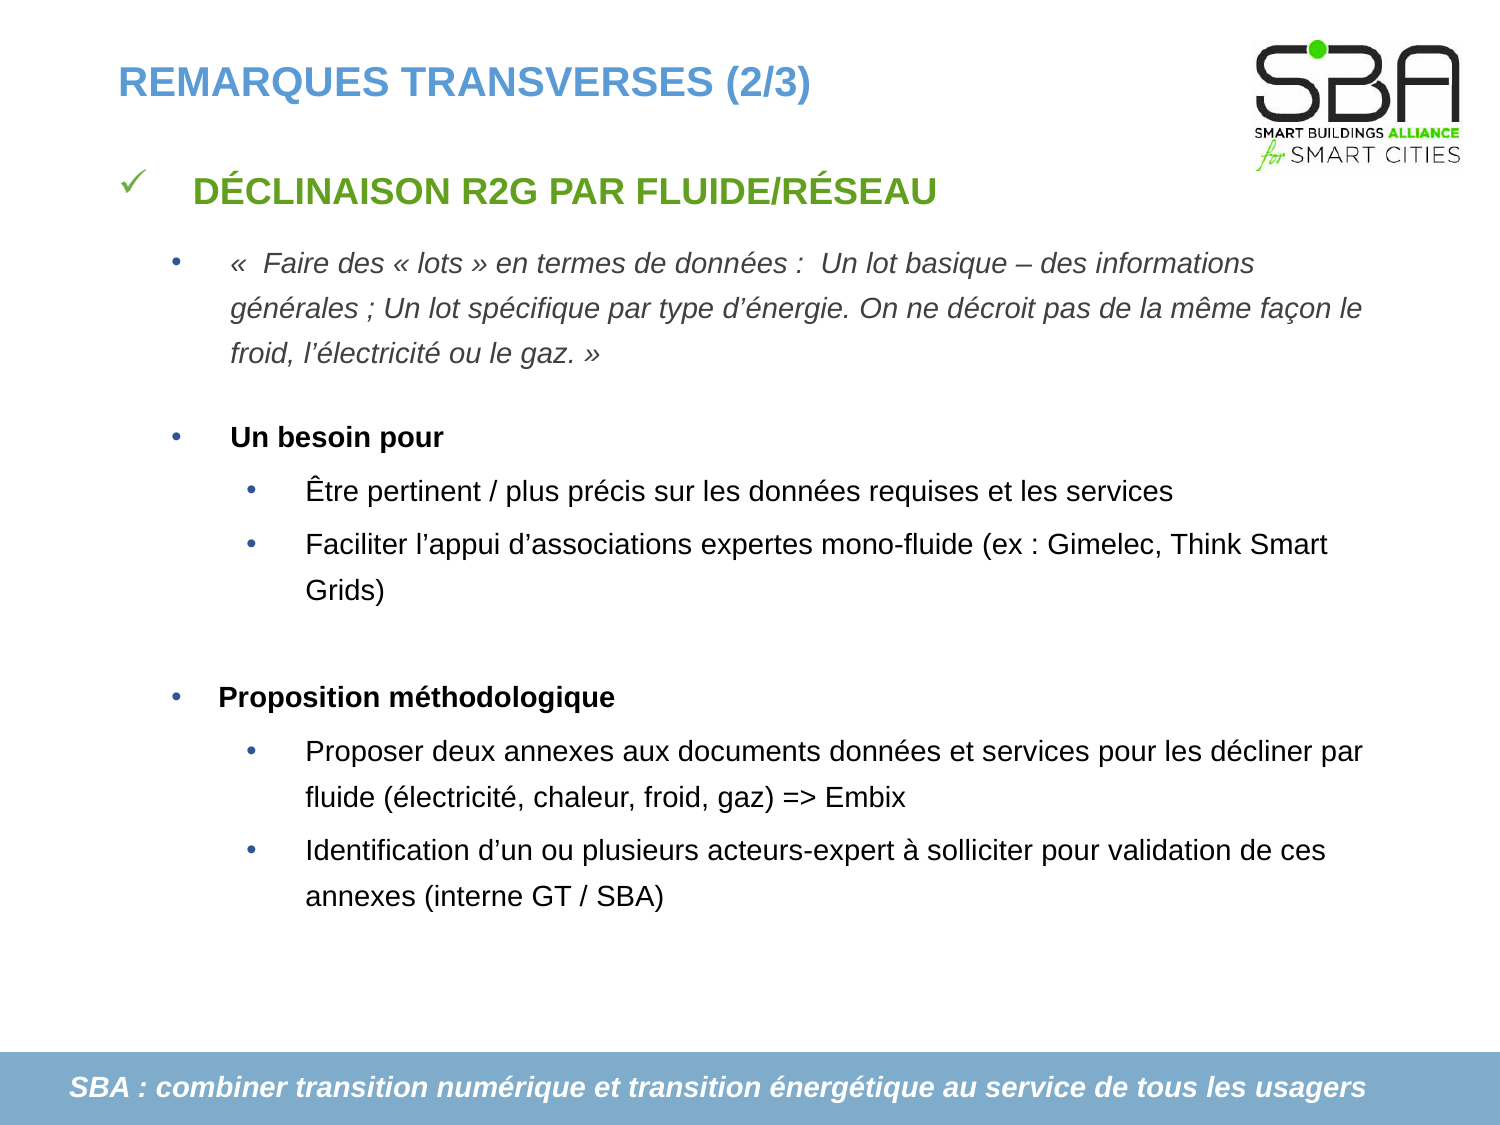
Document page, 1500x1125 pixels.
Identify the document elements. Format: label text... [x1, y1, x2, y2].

text_box Déclinaison R2G par fluide/réseau « Faire des « lots » en termes de données : Un lot basique – des informations générales ; Un lot spécifique par type d’énergie. On ne décroit pas de la même façon le froid, l’électricité ou le gaz. » Un besoin pour Être pertinent / plus précis sur les données requises et les services Faciliter l’appui d’associations expertes mono-fluide (ex : Gimelec, Think Smart Grids) Proposition méthodologique Proposer deux annexes aux documents données et services pour les décliner par fluide (électricité, chaleur, froid, gaz) => Embix Identification d’un ou plusieurs acteurs-expert à solliciter pour validation de ces annexes (interne GT / SBA) [103, 151, 1396, 999]
title REMARQUES TRANSVERSES (2/3) [103, 25, 1232, 141]
picture [1252, 40, 1463, 171]
